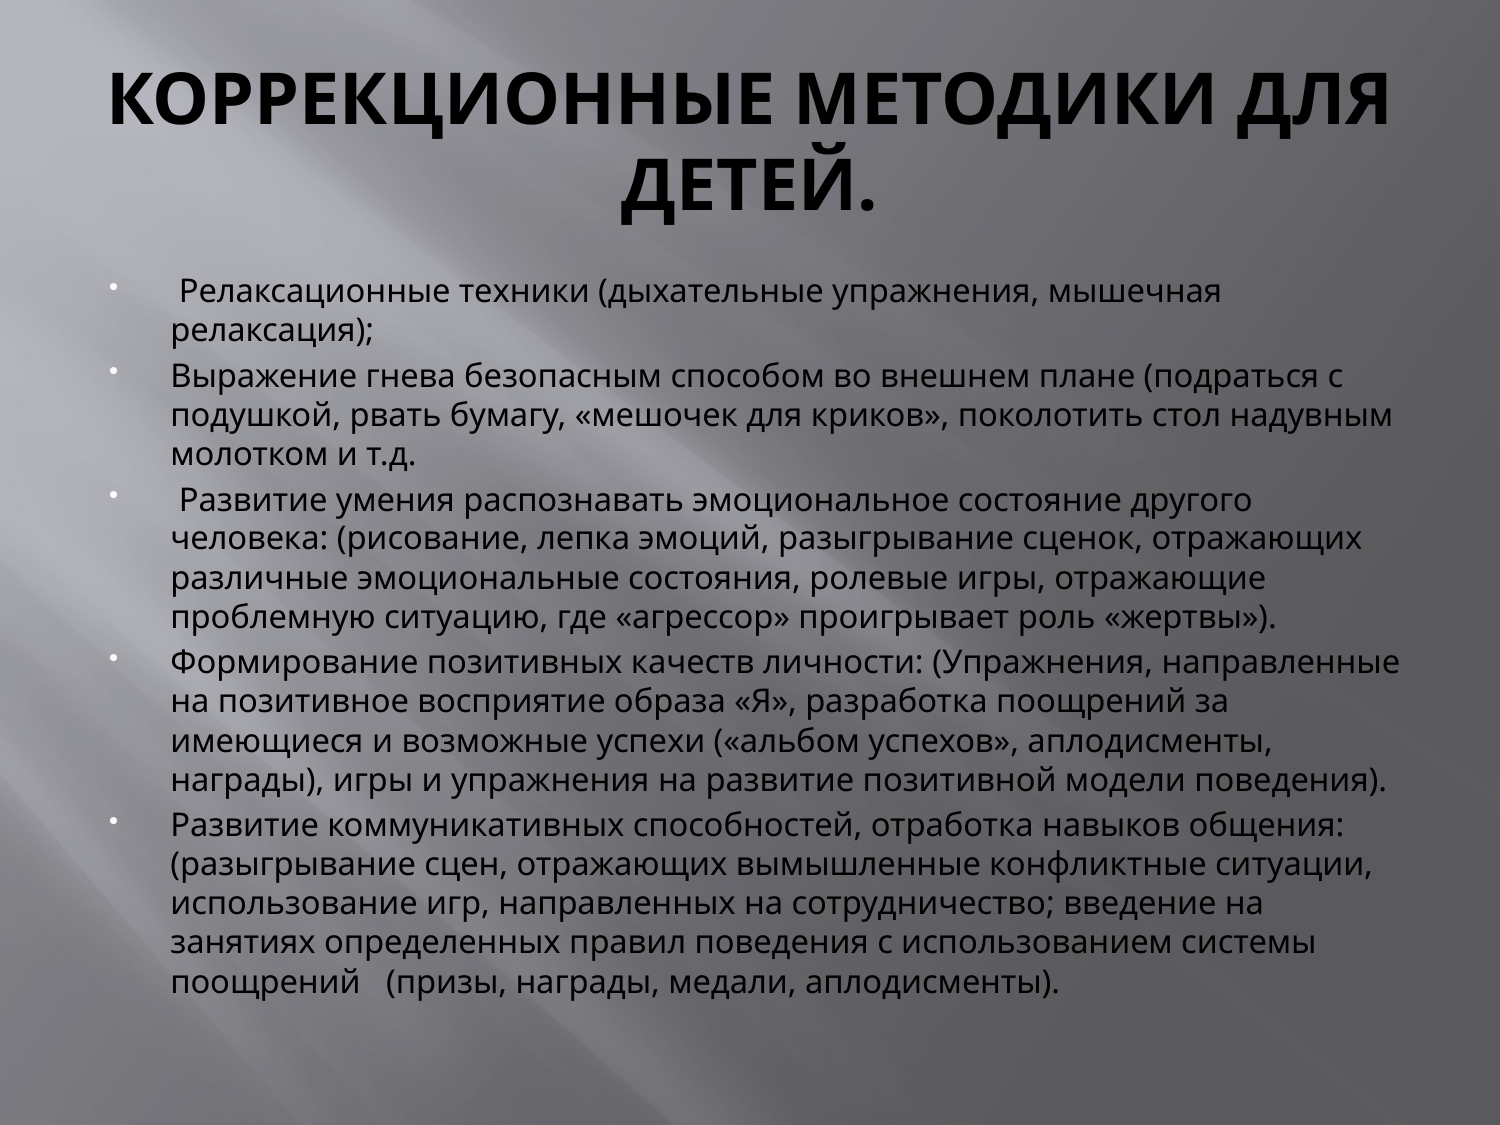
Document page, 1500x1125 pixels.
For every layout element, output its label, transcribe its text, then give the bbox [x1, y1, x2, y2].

title КОРРЕКЦИОННЫЕ МЕТОДИКИ ДЛЯ ДЕТЕЙ. [75, 45, 1425, 233]
list Релаксационные техники (дыхательные упражнения, мышечная релаксация); Выражение гнева безопасным способом во внешнем плане (подраться с подушкой, рвать бумагу, «мешочек для криков», поколотить стол надувным молотком и т.д. Развитие умения распознавать эмоциональное состояние другого человека: (рисование, лепка эмоций, разыгрывание сценок, отражающих различные эмоциональные состояния, ролевые игры, отражающие проблемную ситуацию, где «агрессор» проигрывает роль «жертвы»). Формирование позитивных качеств личности: (Упражнения, направленные на позитивное восприятие образа «Я», разработка поощрений за имеющиеся и возможные успехи («альбом успехов», аплодисменты, награды), игры и упражнения на развитие позитивной модели поведения). Развитие коммуникативных способностей, отработка навыков общения: (разыгрывание сцен, отражающих вымышленные конфликтные ситуации, использование игр, направленных на сотрудничество; введение на занятиях определенных правил поведения с использованием системы поощрений (призы, награды, медали, аплодисменты). [75, 262, 1425, 1071]
